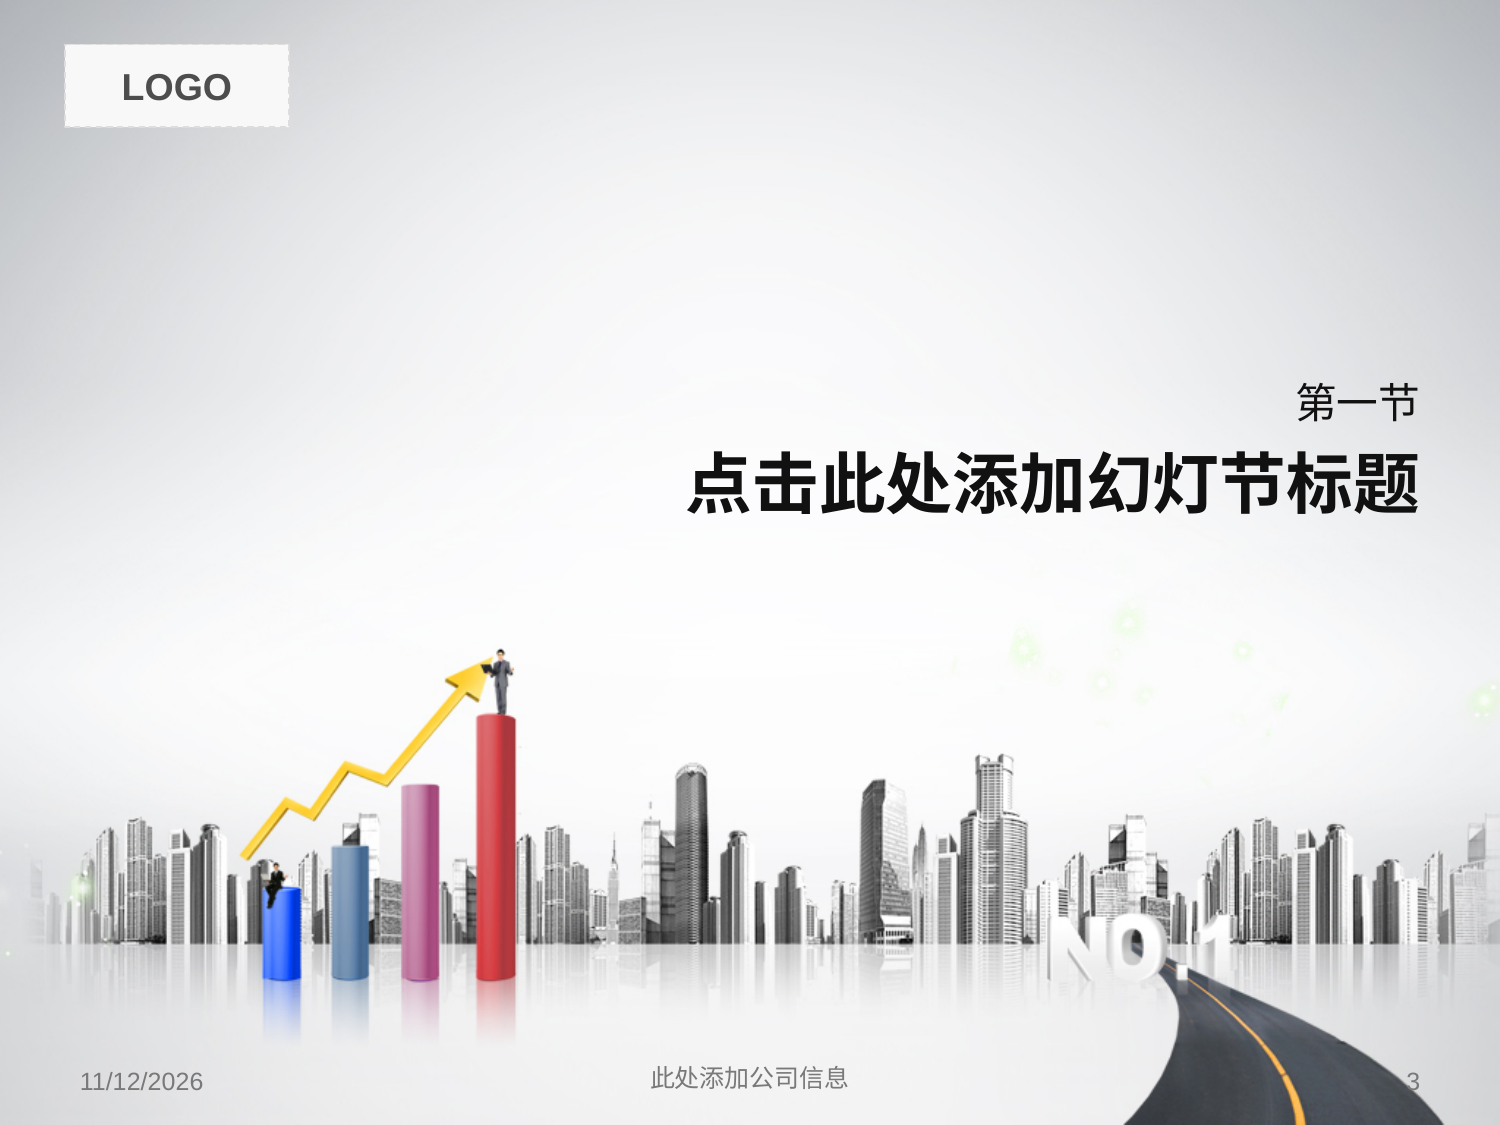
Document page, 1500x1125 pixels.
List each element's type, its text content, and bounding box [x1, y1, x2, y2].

picture [0, 0, 1500, 1125]
list 第一节 [64, 368, 1436, 435]
footer 此处添加公司信息 [512, 1058, 988, 1103]
title 点击此处添加幻灯节标题 [64, 435, 1436, 558]
slide_number 3 [1085, 1058, 1436, 1103]
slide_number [64, 1058, 415, 1103]
